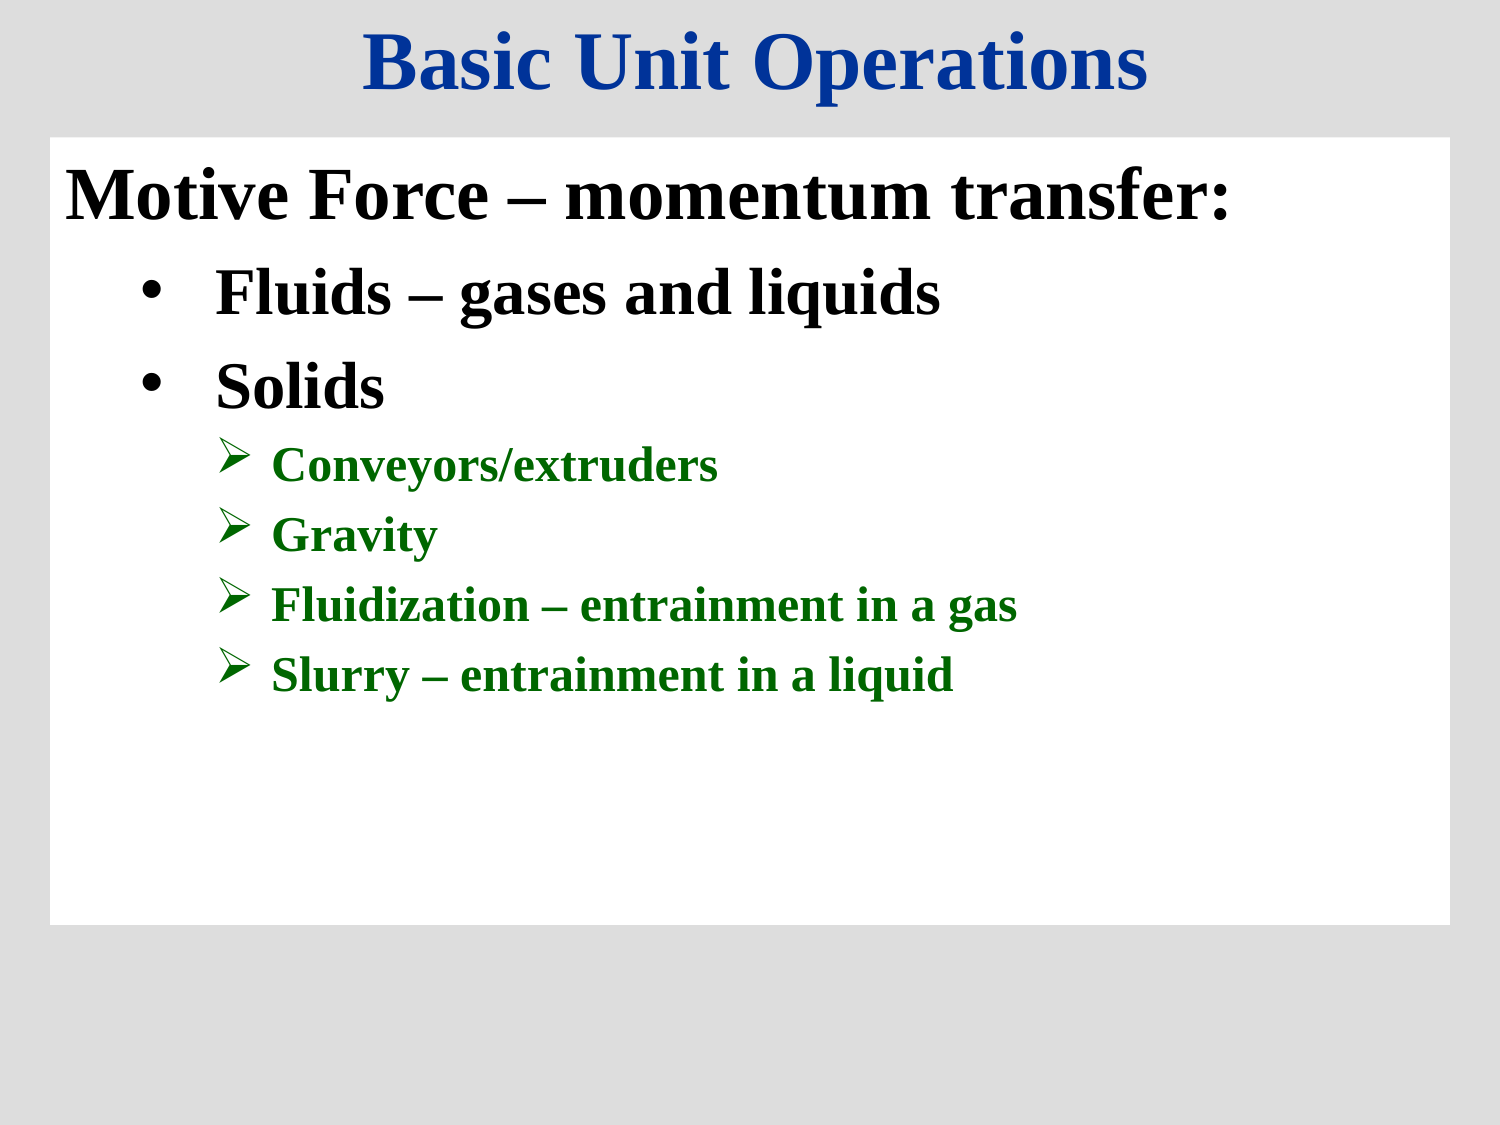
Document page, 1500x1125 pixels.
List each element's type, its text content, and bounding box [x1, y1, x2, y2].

subtitle Motive Force – momentum transfer: Fluids – gases and liquids Solids Conveyors/extruders Gravity Fluidization – entrainment in a gas Slurry – entrainment in a liquid [50, 137, 1450, 925]
title Basic Unit Operations [50, 0, 1463, 113]
